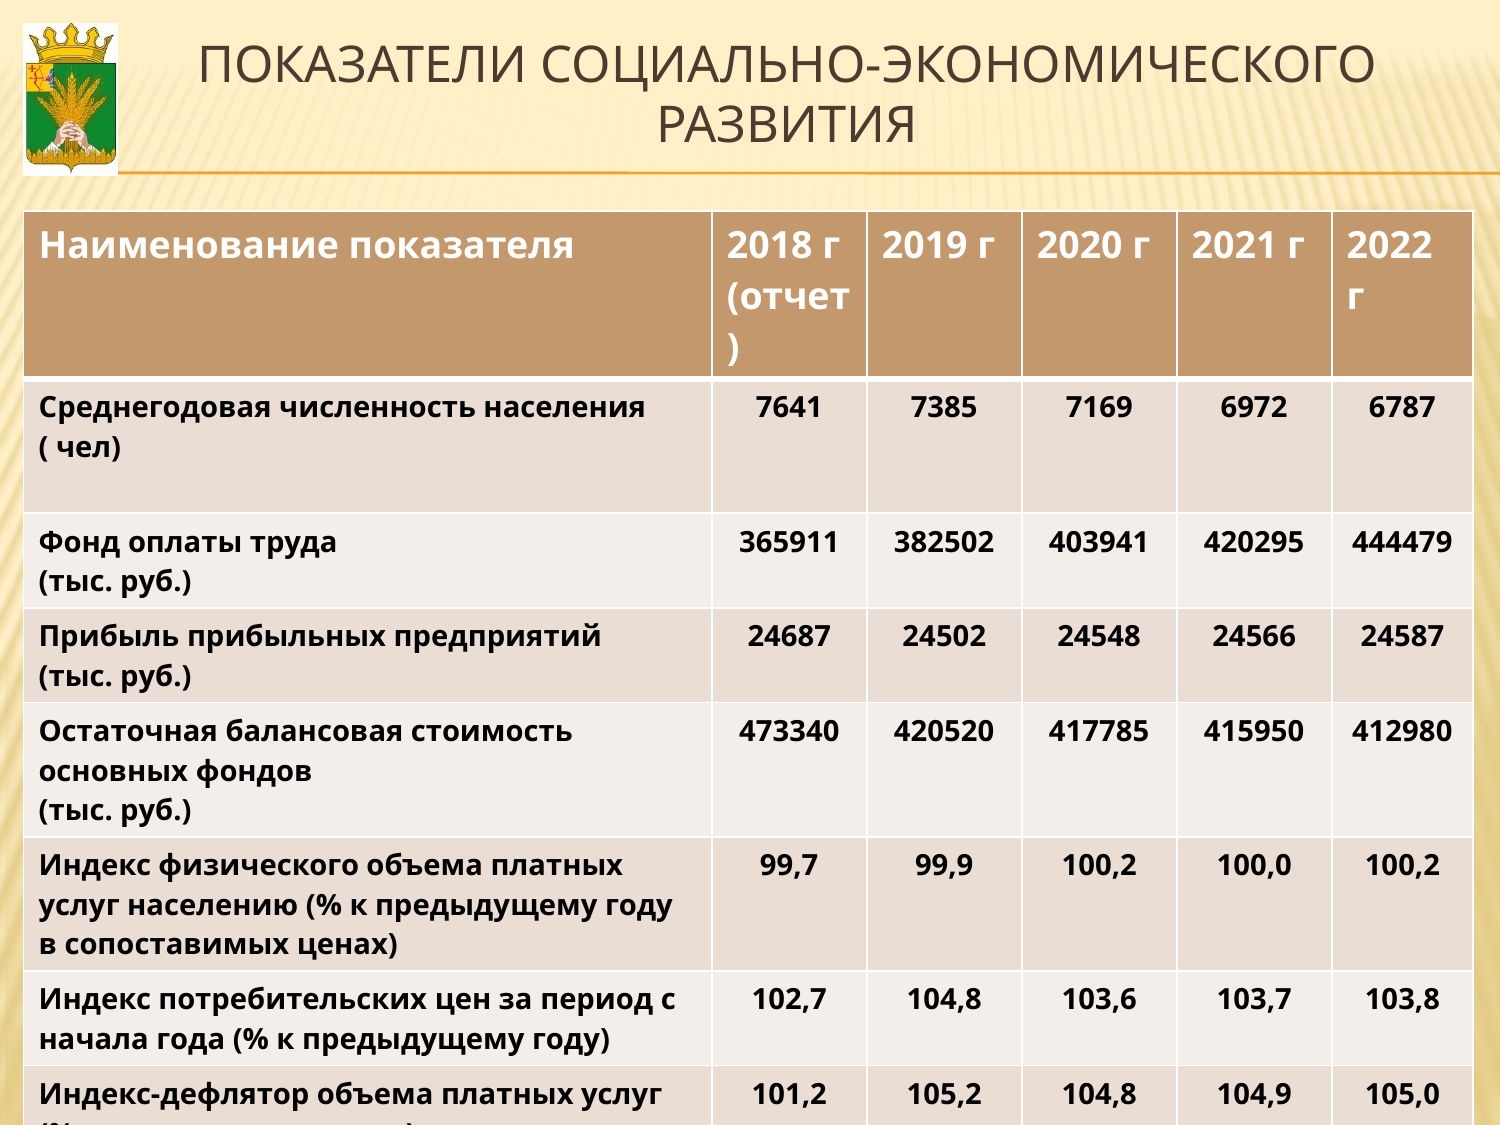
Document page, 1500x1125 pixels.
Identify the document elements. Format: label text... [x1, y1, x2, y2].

table_cell Индекс-дефлятор объема платных услуг (% к предыдущему году) [24, 1066, 711, 1125]
table_cell 24687 [713, 609, 866, 702]
table_cell 104,9 [1178, 1066, 1331, 1125]
table_cell 403941 [1023, 514, 1176, 607]
table_cell 99,9 [868, 838, 1021, 970]
picture [23, 23, 118, 177]
table_cell Индекс потребительских цен за период с начала года (% к предыдущему году) [24, 972, 711, 1065]
table_cell 103,8 [1333, 972, 1472, 1065]
title Показатели социально-экономического развития [118, 23, 1500, 161]
table_cell Фонд оплаты труда (тыс. руб.) [24, 514, 711, 607]
table_cell 105,2 [868, 1066, 1021, 1125]
table_cell 103,7 [1178, 972, 1331, 1065]
table_header Наименование показателя [24, 212, 711, 376]
table_cell 100,0 [1178, 838, 1331, 970]
table_cell 7169 [1023, 382, 1176, 512]
table_cell Индекс физического объема платных услуг населению (% к предыдущему году в сопоставимых ценах) [24, 838, 711, 970]
table_cell 103,6 [1023, 972, 1176, 1065]
table_cell 473340 [713, 703, 866, 836]
table_cell 100,2 [1023, 838, 1176, 970]
table_cell 365911 [713, 514, 866, 607]
table_cell 102,7 [713, 972, 866, 1065]
table_cell Остаточная балансовая стоимость основных фондов (тыс. руб.) [24, 703, 711, 836]
table_cell Прибыль прибыльных предприятий (тыс. руб.) [24, 609, 711, 702]
table_cell 417785 [1023, 703, 1176, 836]
table_cell 6972 [1178, 382, 1331, 512]
table_cell 24548 [1023, 609, 1176, 702]
table_header 2019 г [868, 212, 1021, 376]
table_cell 100,2 [1333, 838, 1472, 970]
table_cell 7385 [868, 382, 1021, 512]
table_cell Среднегодовая численность населения ( чел) [24, 382, 711, 512]
table_header 2021 г [1178, 212, 1331, 376]
table_cell 444479 [1333, 514, 1472, 607]
table_cell 6787 [1333, 382, 1472, 512]
table_cell 415950 [1178, 703, 1331, 836]
table_cell 99,7 [713, 838, 866, 970]
table_cell 412980 [1333, 703, 1472, 836]
table_cell 7641 [713, 382, 866, 512]
table_cell 420295 [1178, 514, 1331, 607]
table_cell 24587 [1333, 609, 1472, 702]
table_cell 24566 [1178, 609, 1331, 702]
table_cell 24502 [868, 609, 1021, 702]
table_cell 104,8 [1023, 1066, 1176, 1125]
table_cell 104,8 [868, 972, 1021, 1065]
table_cell 382502 [868, 514, 1021, 607]
table_cell 420520 [868, 703, 1021, 836]
table_cell 101,2 [713, 1066, 866, 1125]
table_header 2020 г [1023, 212, 1176, 376]
table_header 2022 г [1333, 212, 1472, 376]
table_header 2018 г (отчет) [713, 212, 866, 376]
table_cell 105,0 [1333, 1066, 1472, 1125]
